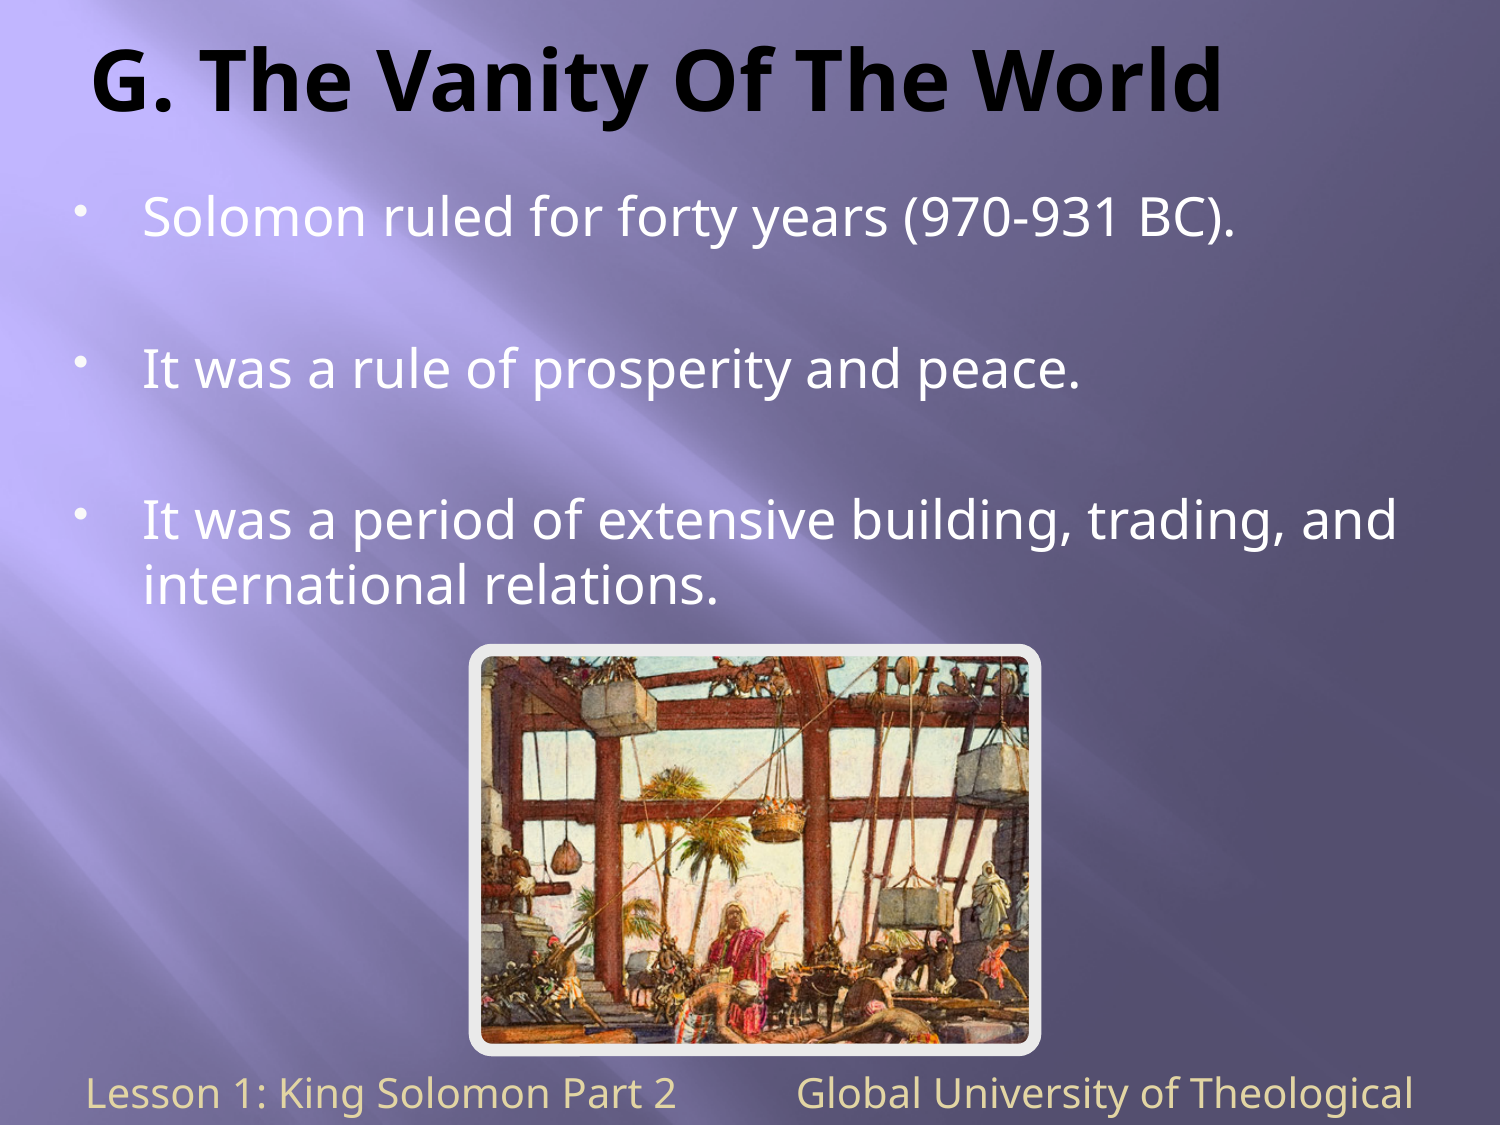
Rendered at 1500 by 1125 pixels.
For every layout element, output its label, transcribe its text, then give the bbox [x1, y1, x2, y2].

picture [474, 649, 1036, 1051]
text_box Lesson 1: King Solomon Part 2 Global University of Theological Studies [0, 1059, 1500, 1125]
title G. The Vanity Of The World [75, 0, 1425, 155]
list Solomon ruled for forty years (970-931 BC). It was a rule of prosperity and peace. It was a period of extensive building, trading, and international relations. [37, 174, 1425, 988]
